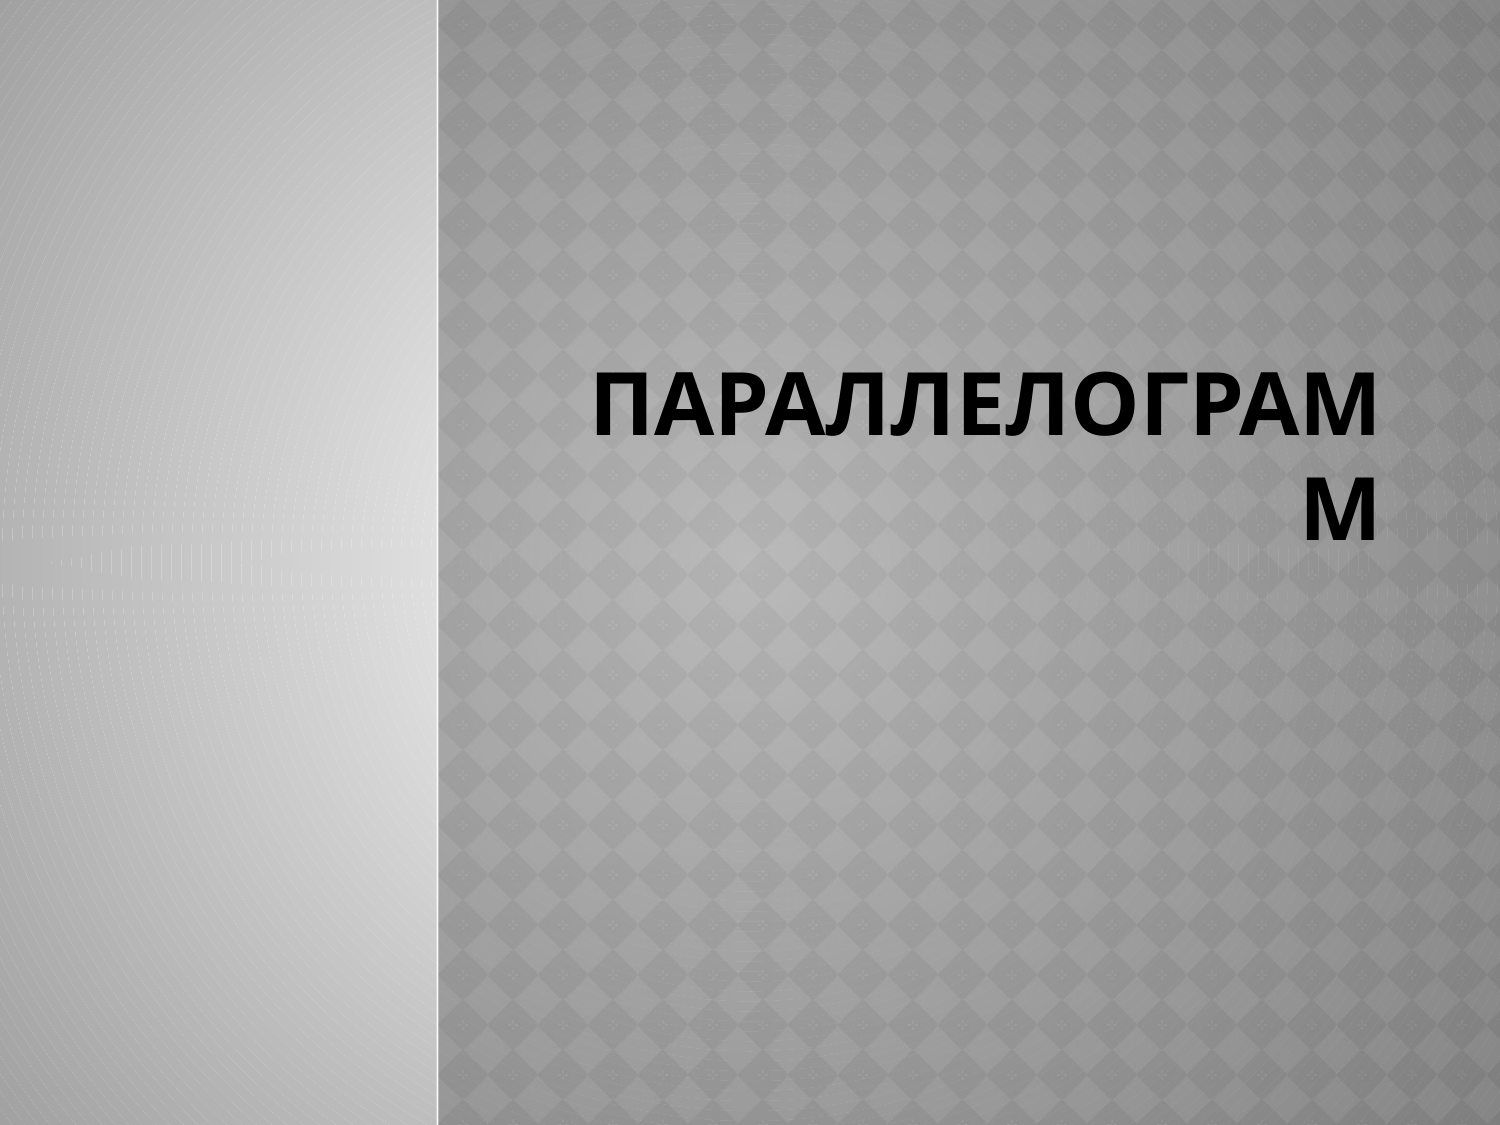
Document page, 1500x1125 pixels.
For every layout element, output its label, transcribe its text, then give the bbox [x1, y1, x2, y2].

title Параллелограмм [552, 87, 1390, 558]
